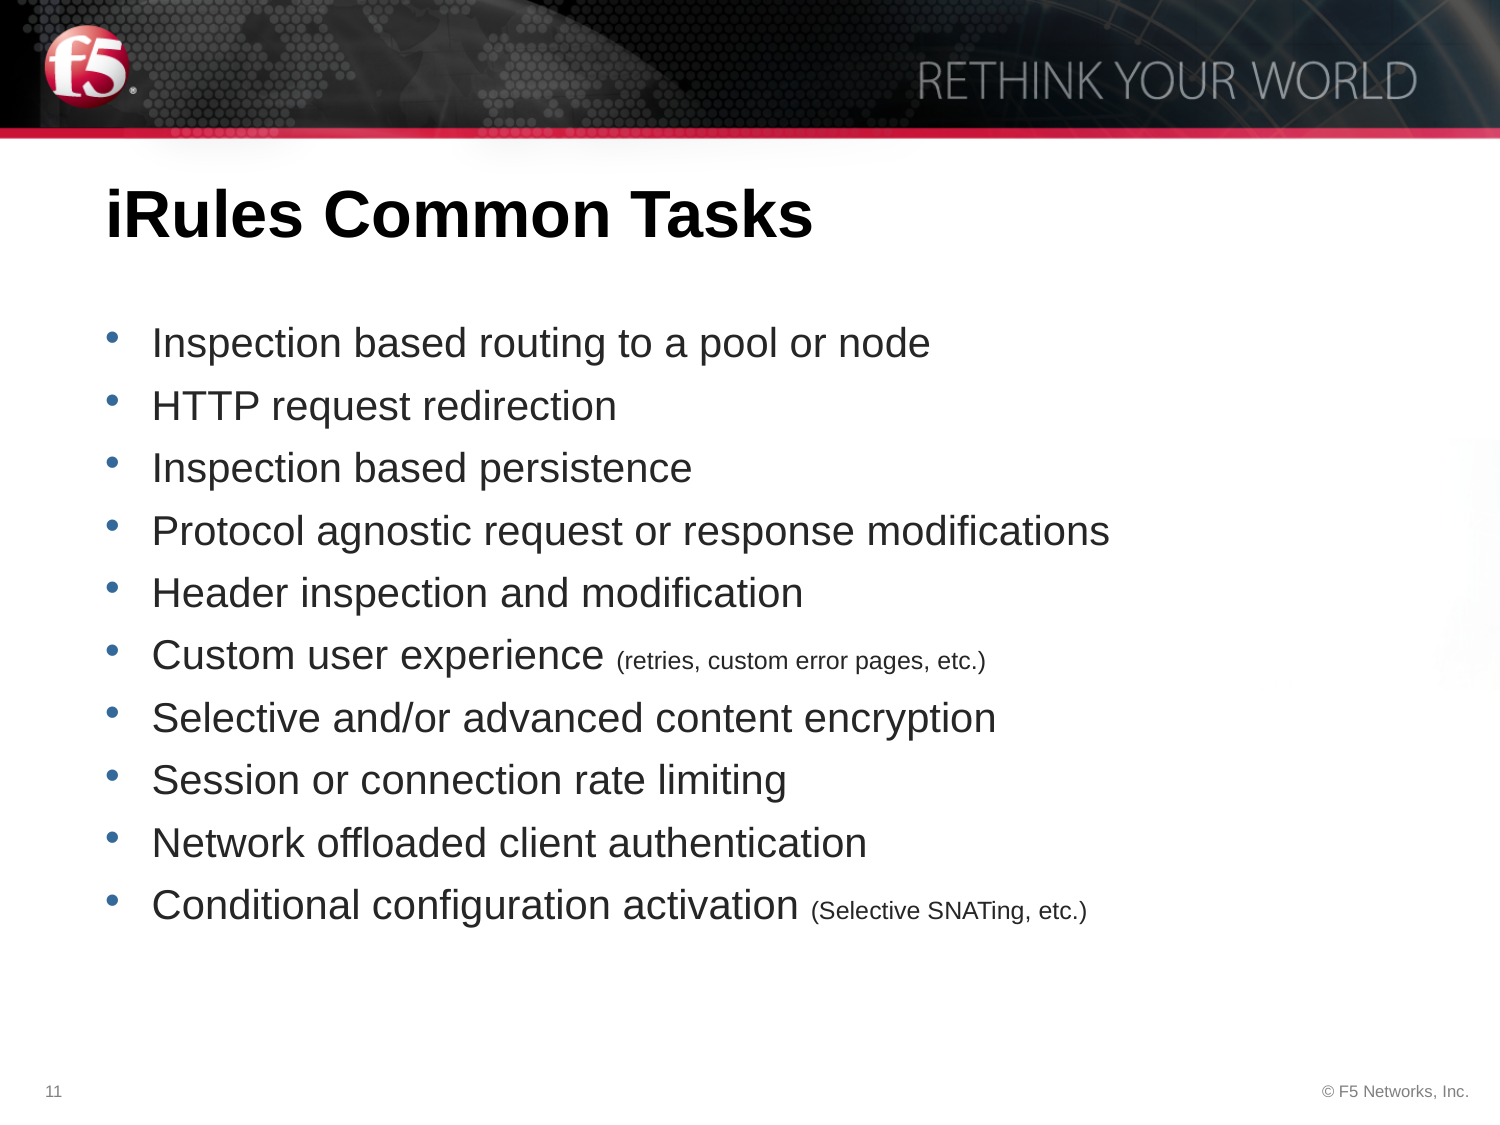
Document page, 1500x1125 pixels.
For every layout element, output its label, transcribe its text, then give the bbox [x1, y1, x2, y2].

list Inspection based routing to a pool or node HTTP request redirection Inspection based persistence Protocol agnostic request or response modifications Header inspection and modification Custom user experience (retries, custom error pages, etc.) Selective and/or advanced content encryption Session or connection rate limiting Network offloaded client authentication Conditional configuration activation (Selective SNATing, etc.) [105, 337, 1395, 1028]
title iRules Common Tasks [104, 179, 1396, 331]
picture [0, 0, 1500, 1125]
